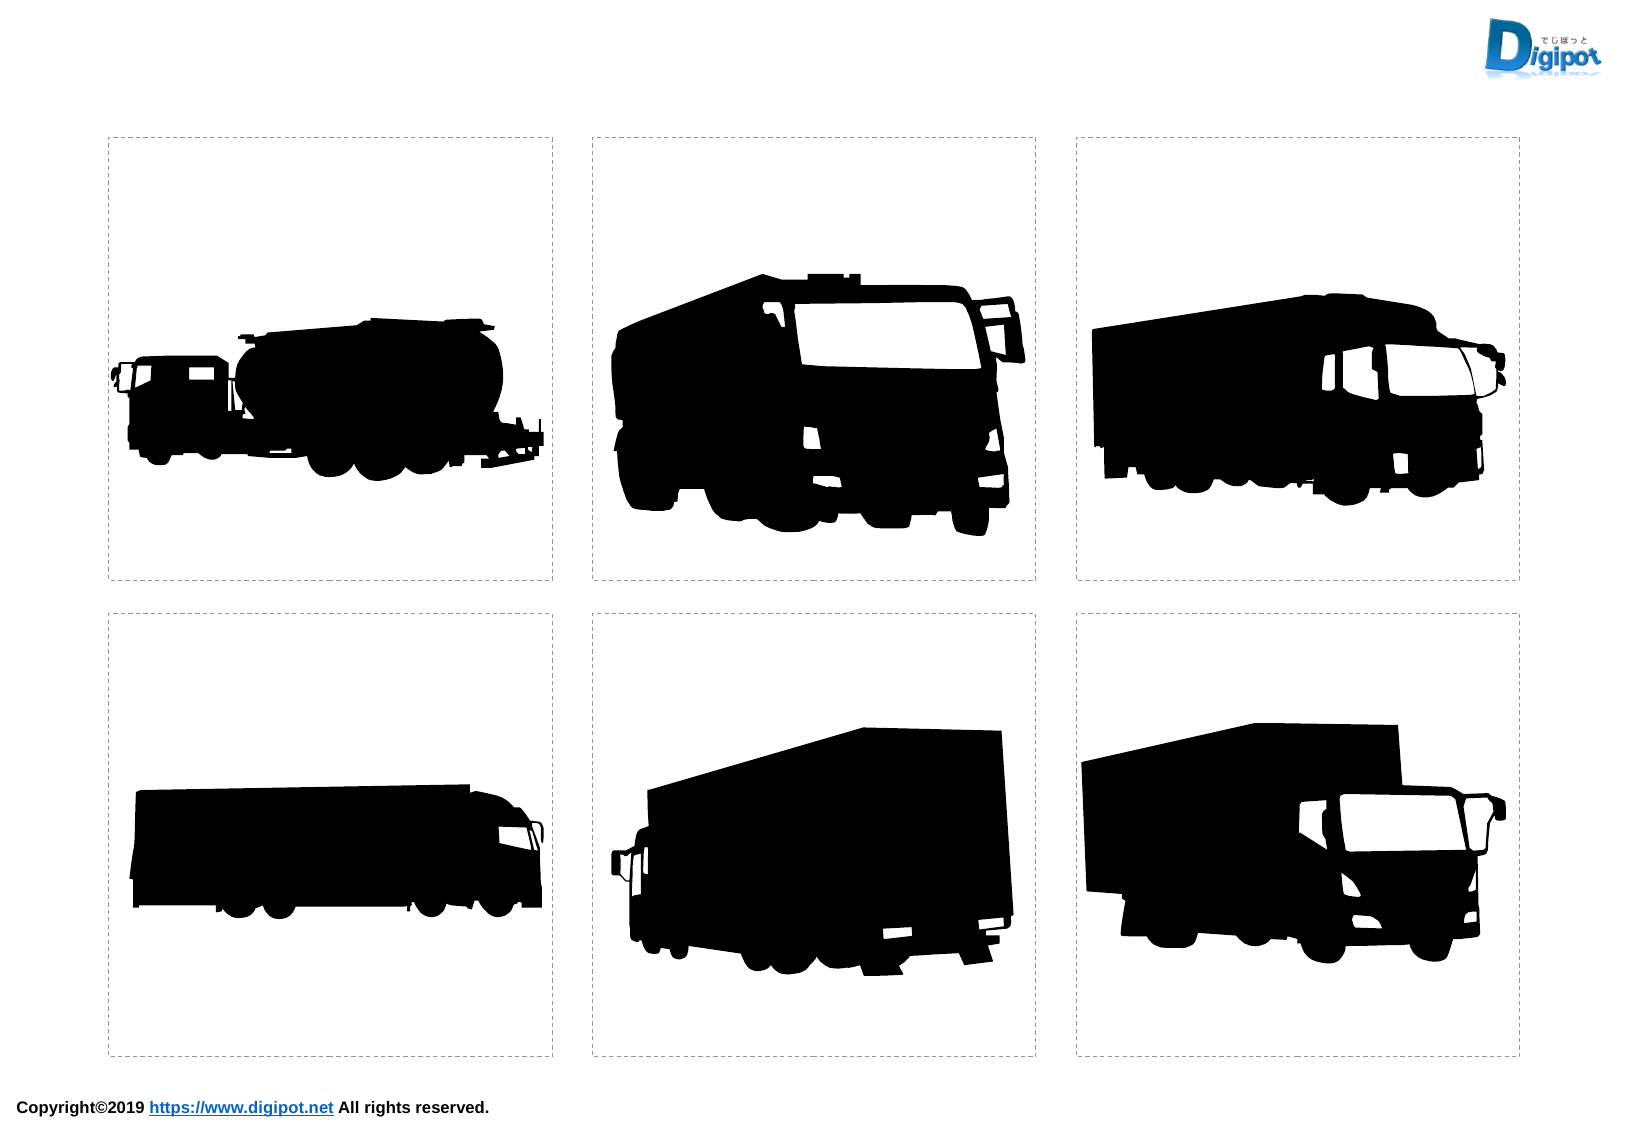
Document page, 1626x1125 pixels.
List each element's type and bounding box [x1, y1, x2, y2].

text_box [110, 317, 544, 481]
text_box [129, 784, 544, 920]
text_box [1091, 293, 1506, 506]
picture [1485, 18, 1602, 82]
text_box [1081, 723, 1506, 964]
text_box [611, 273, 1026, 536]
text_box [611, 727, 1014, 976]
